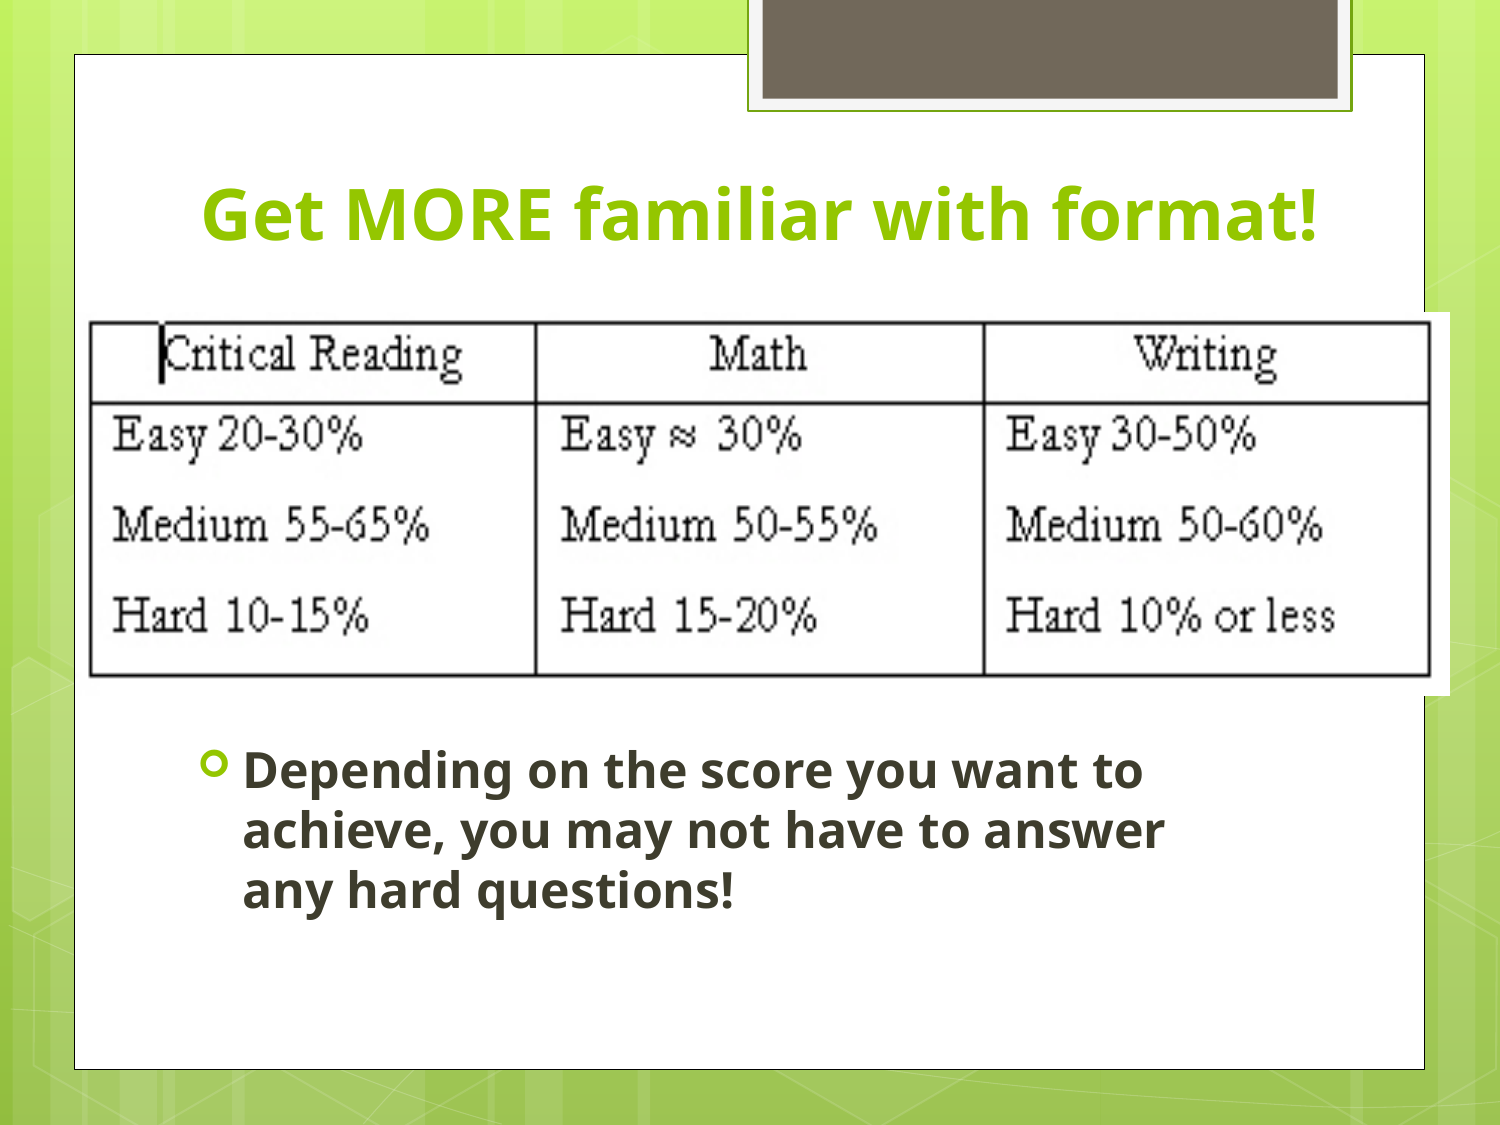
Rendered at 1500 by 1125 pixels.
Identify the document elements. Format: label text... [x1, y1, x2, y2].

picture [74, 312, 1450, 696]
title Get MORE familiar with format! [185, 75, 1339, 263]
list Approximate distribution of difficulty levels: Depending on the score you want to achieve, you may not have to answer any hard questions! [171, 705, 1283, 957]
